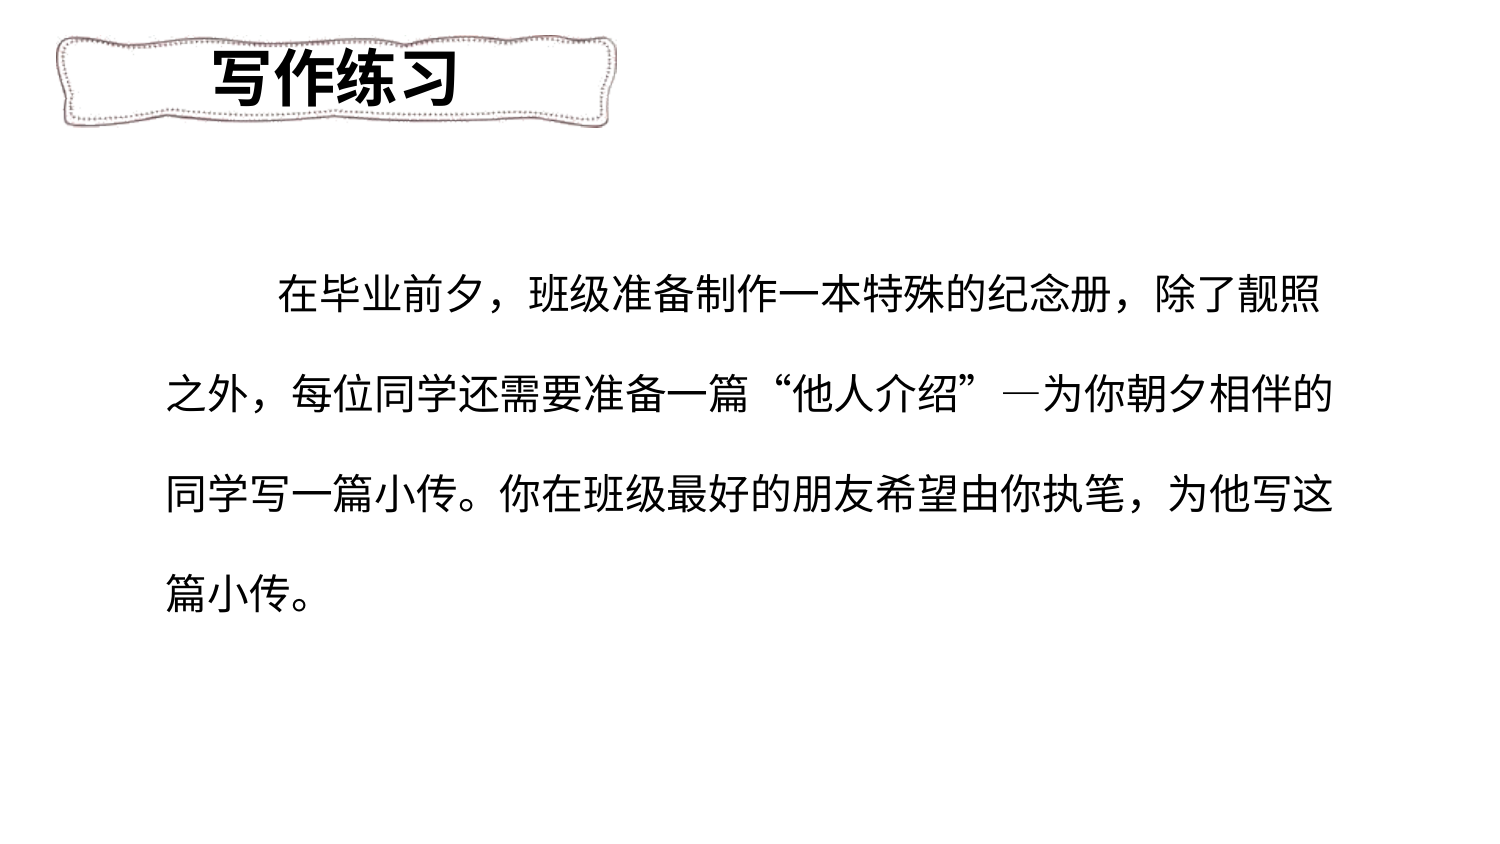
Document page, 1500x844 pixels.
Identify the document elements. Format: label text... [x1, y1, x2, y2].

text_box 在毕业前夕，班级准备制作一本特殊的纪念册，除了靓照之外，每位同学还需要准备一篇“他人介绍”—为你朝夕相伴的同学写一篇小传。你在班级最好的朋友希望由你执笔，为他写这篇小传。 [151, 210, 1350, 625]
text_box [21, 35, 650, 129]
